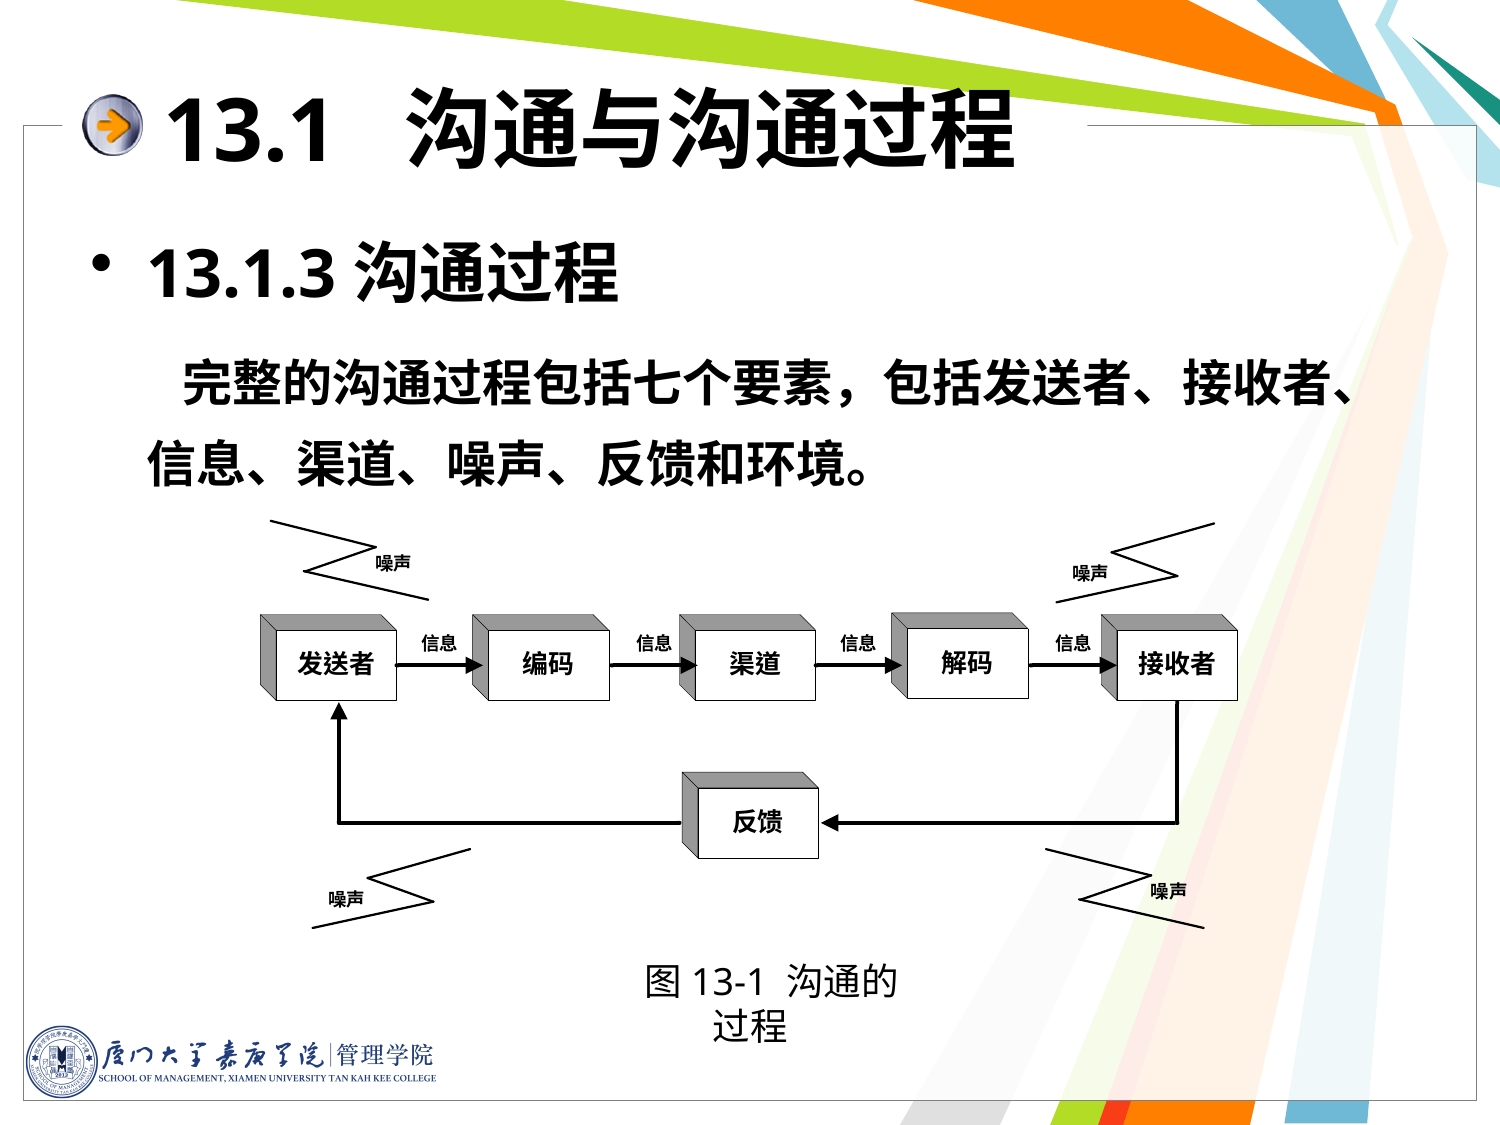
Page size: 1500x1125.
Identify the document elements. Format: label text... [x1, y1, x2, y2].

text_box 图13-1 沟通的过程 [570, 973, 930, 1033]
picture [82, 94, 143, 156]
title 13.1 沟通与沟通过程 [148, 32, 1182, 220]
picture [24, 1024, 438, 1100]
list 13.1.3沟通过程 完整的沟通过程包括七个要素，包括发送者、接收者、信息、渠道、噪声、反馈和环境。 [75, 199, 1425, 491]
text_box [257, 515, 1242, 938]
